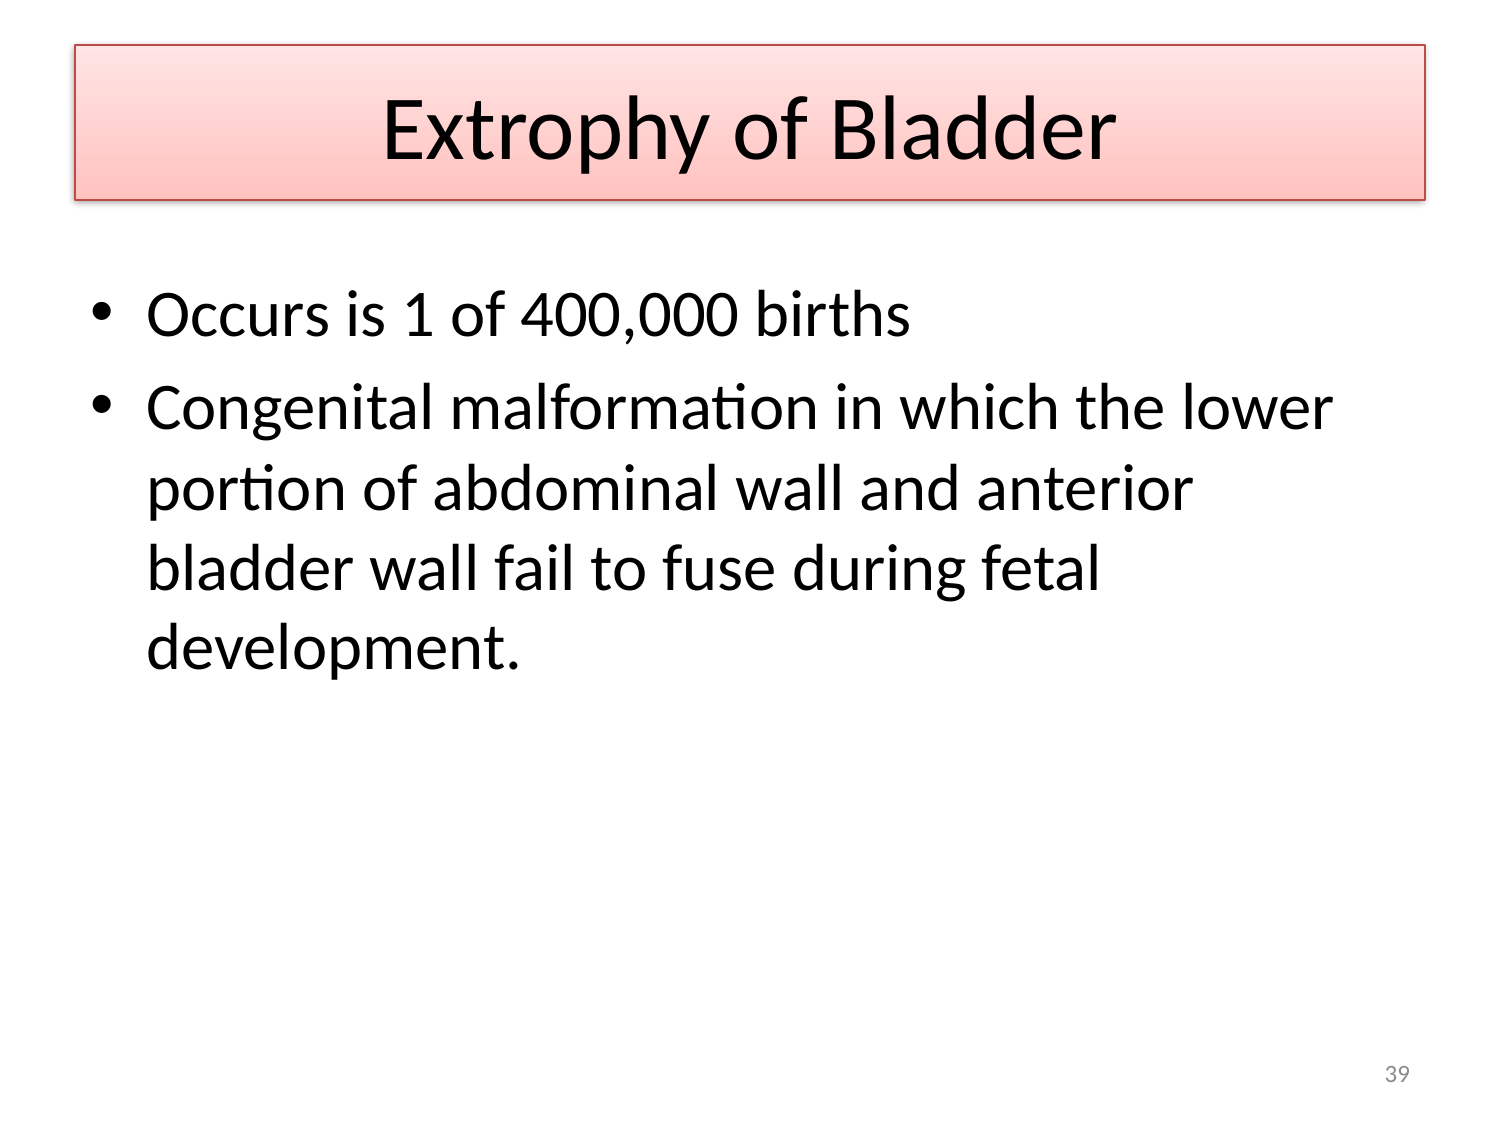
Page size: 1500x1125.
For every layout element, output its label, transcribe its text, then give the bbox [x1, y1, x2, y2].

title Extrophy of Bladder [74, 44, 1426, 201]
slide_number 39 [1074, 1042, 1425, 1103]
list Occurs is 1 of 400,000 births Congenital malformation in which the lower portion of abdominal wall and anterior bladder wall fail to fuse during fetal development. [75, 262, 1425, 1005]
